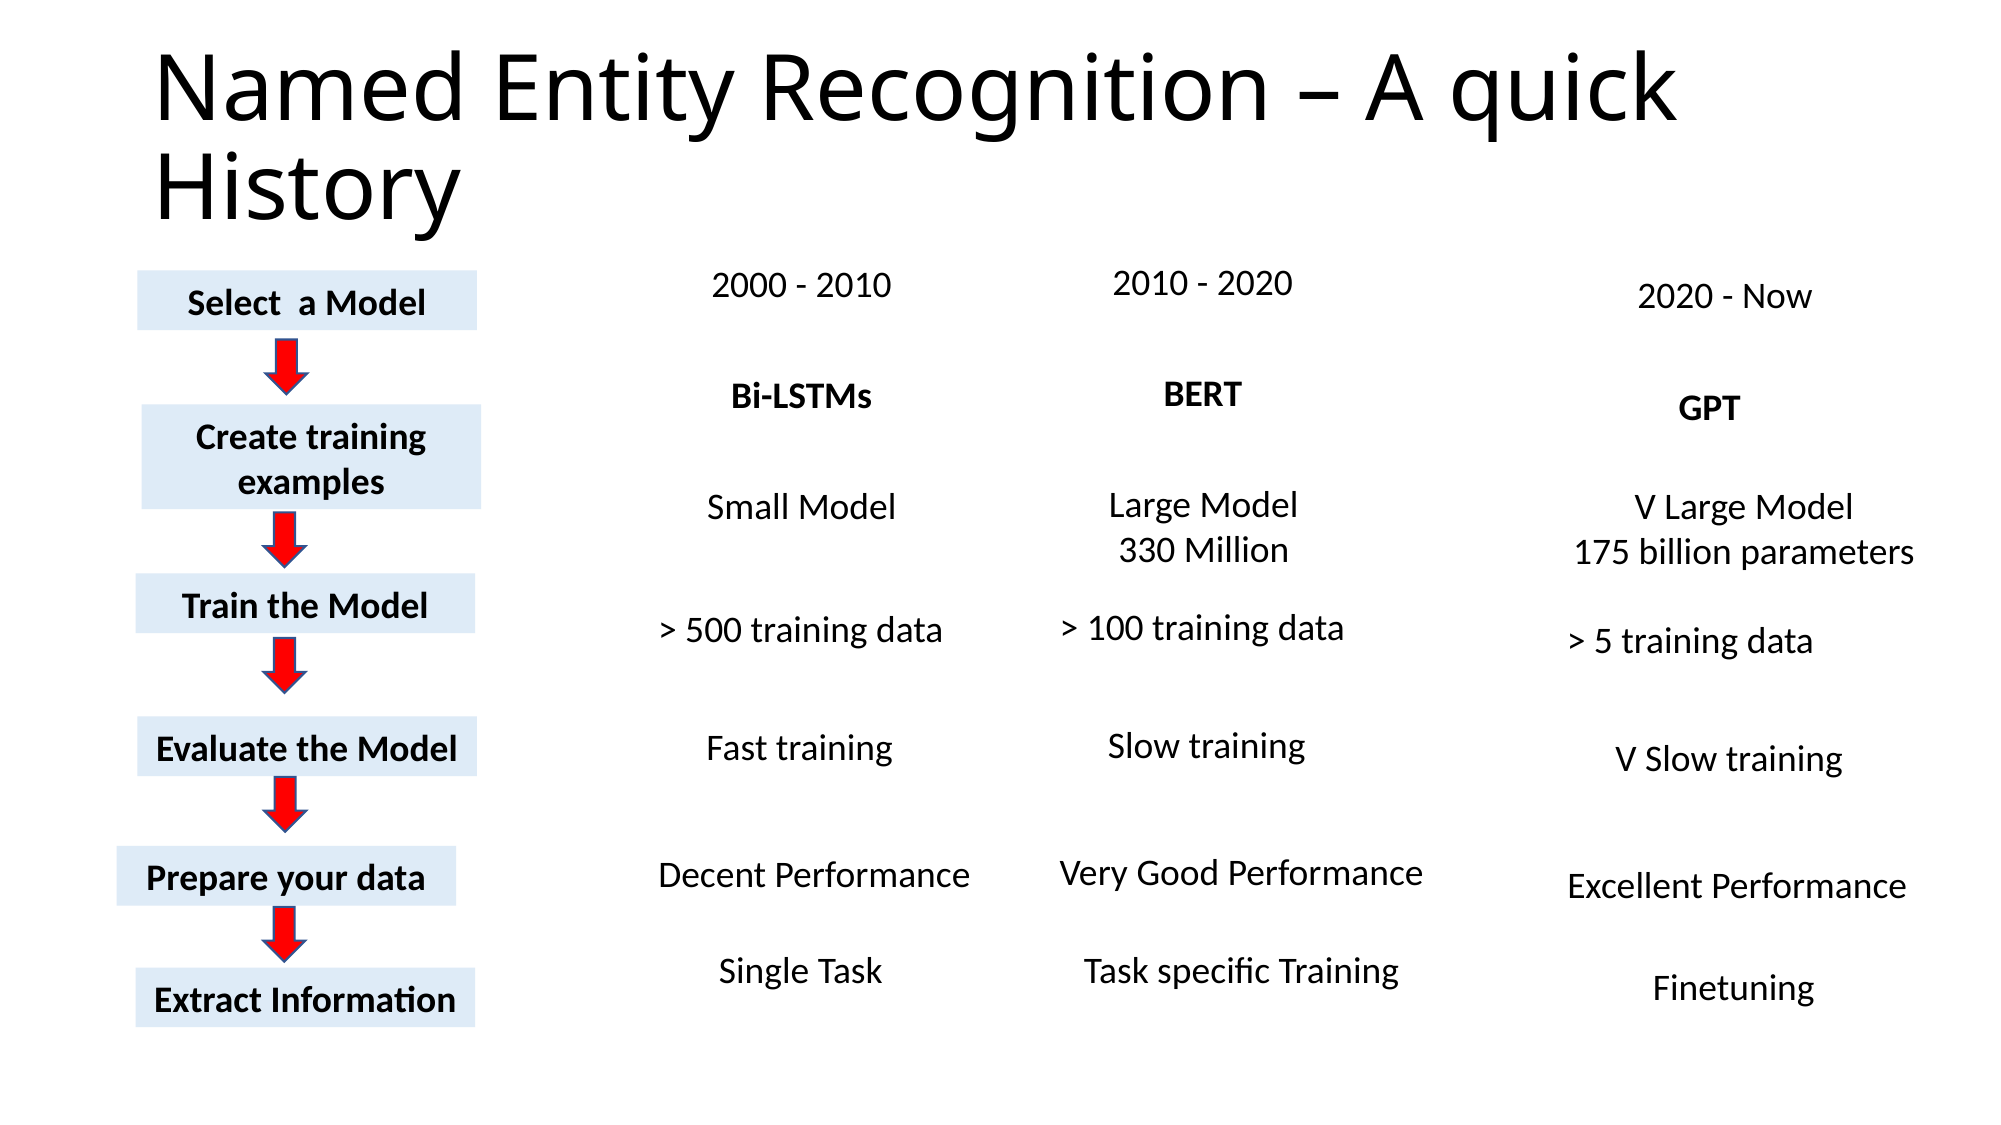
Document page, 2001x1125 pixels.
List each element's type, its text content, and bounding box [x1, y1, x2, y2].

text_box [1043, 250, 1441, 1000]
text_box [116, 270, 482, 1029]
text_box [641, 252, 989, 1000]
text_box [1550, 263, 1933, 1017]
title Named Entity Recognition – A quick History [137, 59, 1863, 222]
